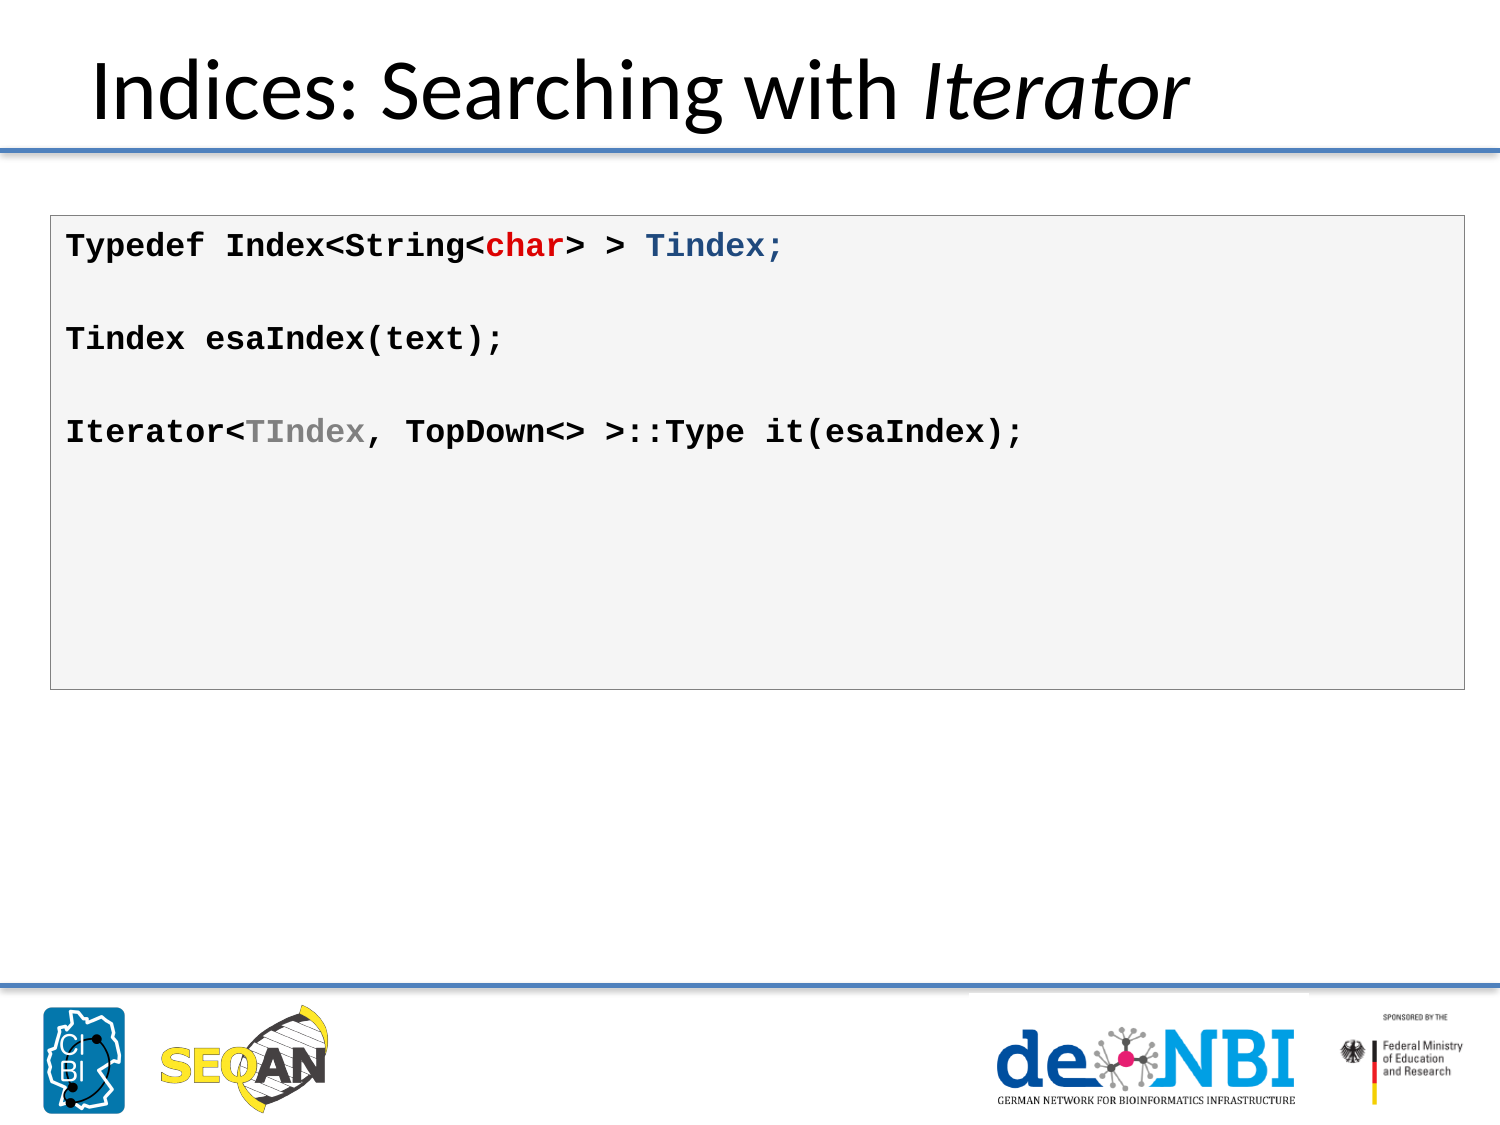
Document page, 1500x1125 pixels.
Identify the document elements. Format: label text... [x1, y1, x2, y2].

title Indices: Searching with Iterator [75, 25, 1425, 145]
picture [141, 1002, 332, 1121]
picture [48, 1010, 120, 1109]
text_box Typedef Index<String<char> > Tindex; Tindex esaIndex(text); Iterator<TIndex, TopDown<> >::Type it(esaIndex); [50, 215, 1465, 690]
picture [969, 993, 1309, 1122]
